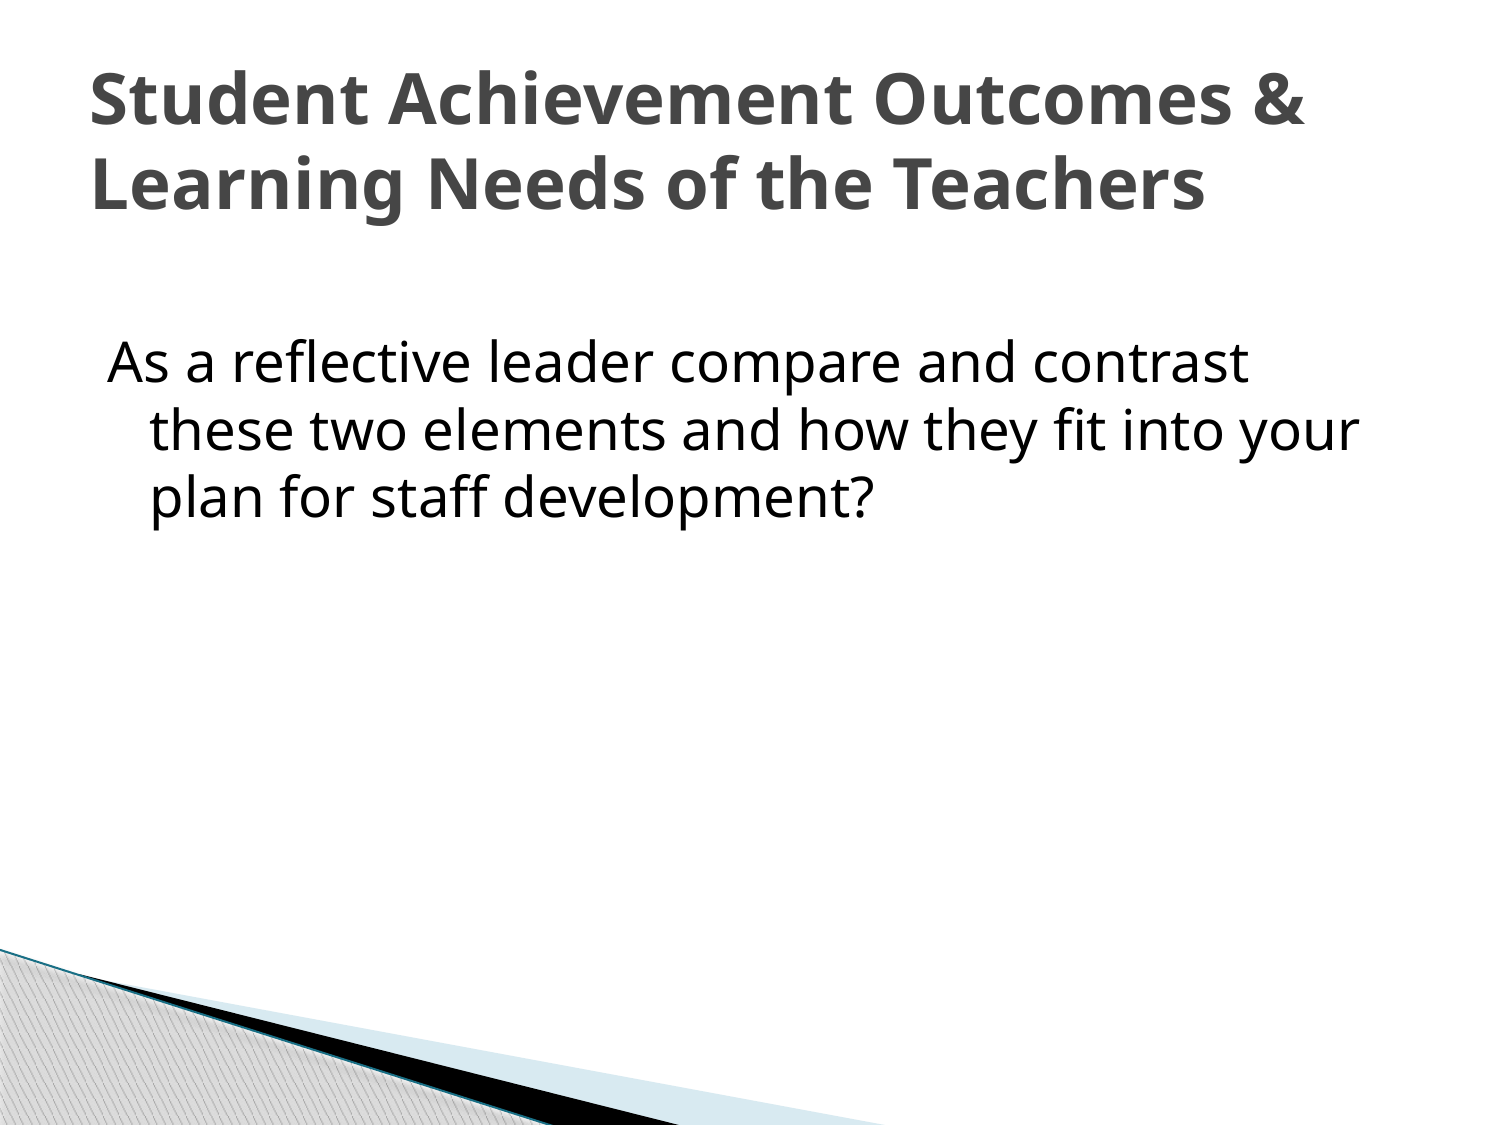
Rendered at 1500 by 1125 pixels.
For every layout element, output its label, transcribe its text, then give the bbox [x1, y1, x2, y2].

title Student Achievement Outcomes & Learning Needs of the Teachers [75, 45, 1425, 233]
list As a reflective leader compare and contrast these two elements and how they fit into your plan for staff development? [75, 243, 1425, 986]
